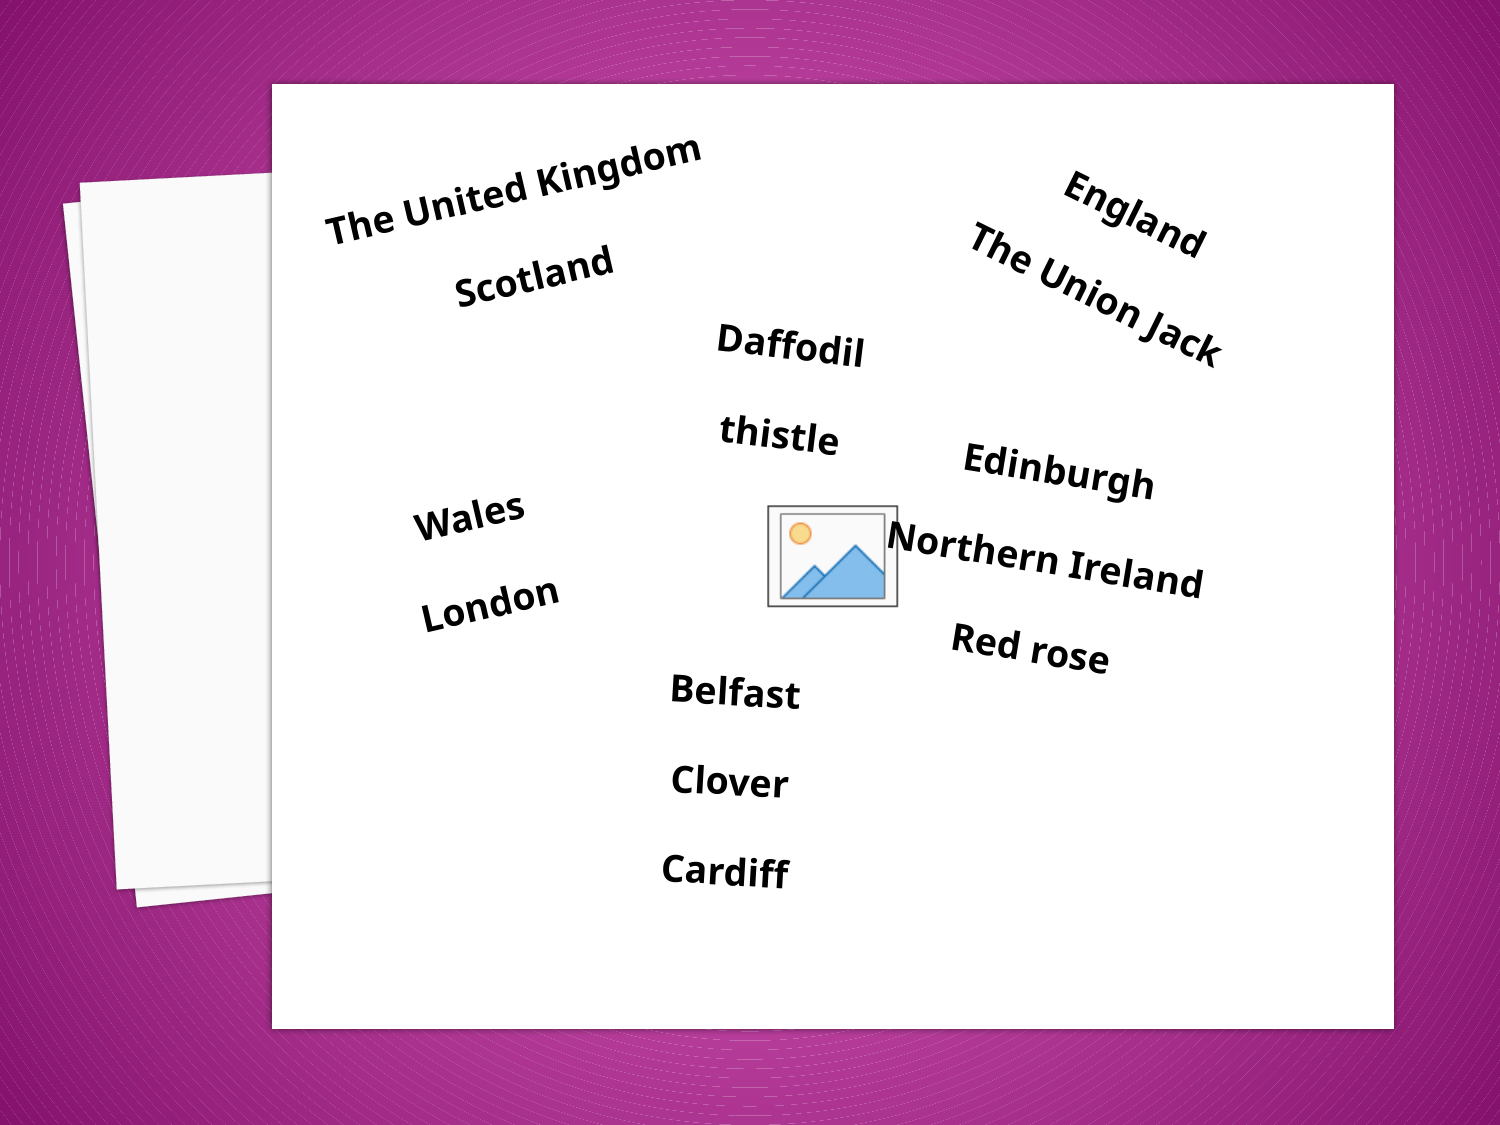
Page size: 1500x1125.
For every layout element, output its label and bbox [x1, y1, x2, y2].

picture [288, 101, 1377, 1012]
